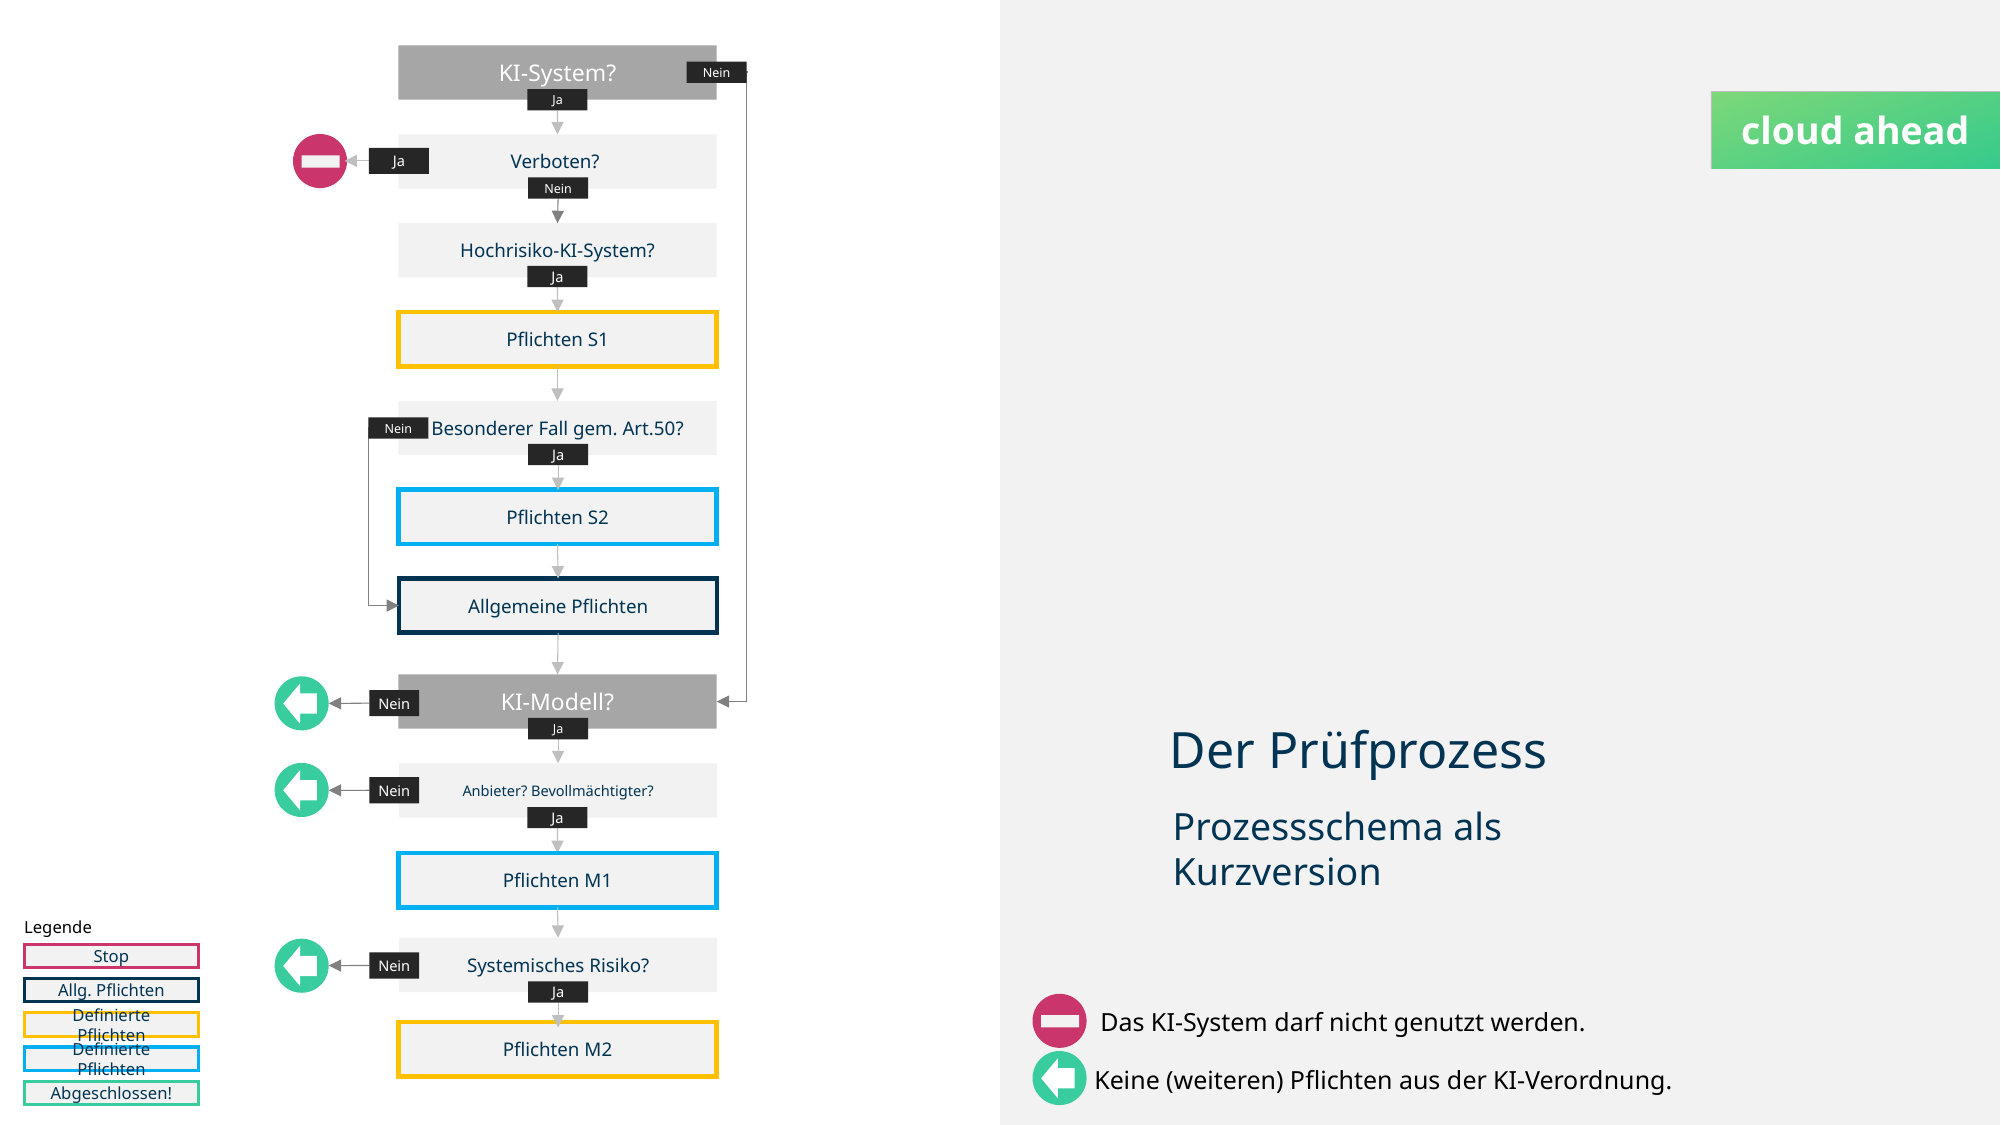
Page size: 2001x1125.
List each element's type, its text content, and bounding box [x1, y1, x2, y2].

text_box Nein [528, 177, 589, 199]
text_box Nein [369, 690, 420, 717]
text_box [1032, 1050, 1087, 1106]
text_box Abgeschlossen! [23, 1080, 200, 1106]
text_box Ja [527, 265, 588, 288]
text_box Ja [368, 147, 429, 174]
text_box KI-System? [397, 44, 718, 101]
text_box Definierte Pflichten [23, 1046, 200, 1072]
text_box Ja [527, 807, 588, 829]
text_box Allgemeine Pflichten [398, 577, 716, 634]
text_box Allg. Pflichten [23, 977, 200, 1003]
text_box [716, 72, 747, 702]
text_box KI-Modell? [397, 673, 718, 730]
text_box Prozessschema als Kurzversion [1157, 795, 1690, 901]
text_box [274, 676, 329, 731]
text_box Pflichten S2 [399, 489, 716, 545]
text_box Nein [368, 417, 429, 439]
text_box Ja [528, 443, 589, 466]
text_box Systemisches Risiko? [398, 937, 718, 993]
text_box Das KI-System darf nicht genutzt werden. [1087, 999, 1602, 1044]
text_box Ja [528, 981, 589, 1003]
text_box Stop [23, 943, 200, 969]
text_box Pflichten M1 [397, 852, 718, 908]
text_box Nein [369, 952, 420, 979]
text_box Keine (weiteren) Pflichten aus der KI-Verordnung. [1087, 1057, 1689, 1102]
text_box Verboten? [397, 133, 716, 190]
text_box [368, 427, 399, 606]
text_box Nein [369, 777, 420, 804]
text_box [274, 762, 329, 818]
text_box Definierte Pflichten [23, 1012, 200, 1037]
text_box Nein [686, 61, 747, 83]
title Der Prüfprozess [1154, 684, 1835, 814]
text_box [274, 938, 329, 993]
text_box cloud ahead [1710, 90, 2000, 170]
text_box [999, 0, 2000, 1125]
text_box Ja [527, 89, 588, 111]
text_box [1032, 993, 1087, 1048]
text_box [292, 133, 348, 189]
text_box Pflichten M2 [397, 1021, 718, 1077]
text_box Hochrisiko-KI-System? [397, 222, 716, 278]
text_box Pflichten S1 [397, 311, 716, 367]
text_box Besonderer Fall gem. Art.50? [397, 400, 716, 456]
text_box Legende [24, 909, 199, 945]
text_box Ja [528, 717, 589, 740]
text_box Anbieter? Bevollmächtigter? [398, 762, 718, 819]
